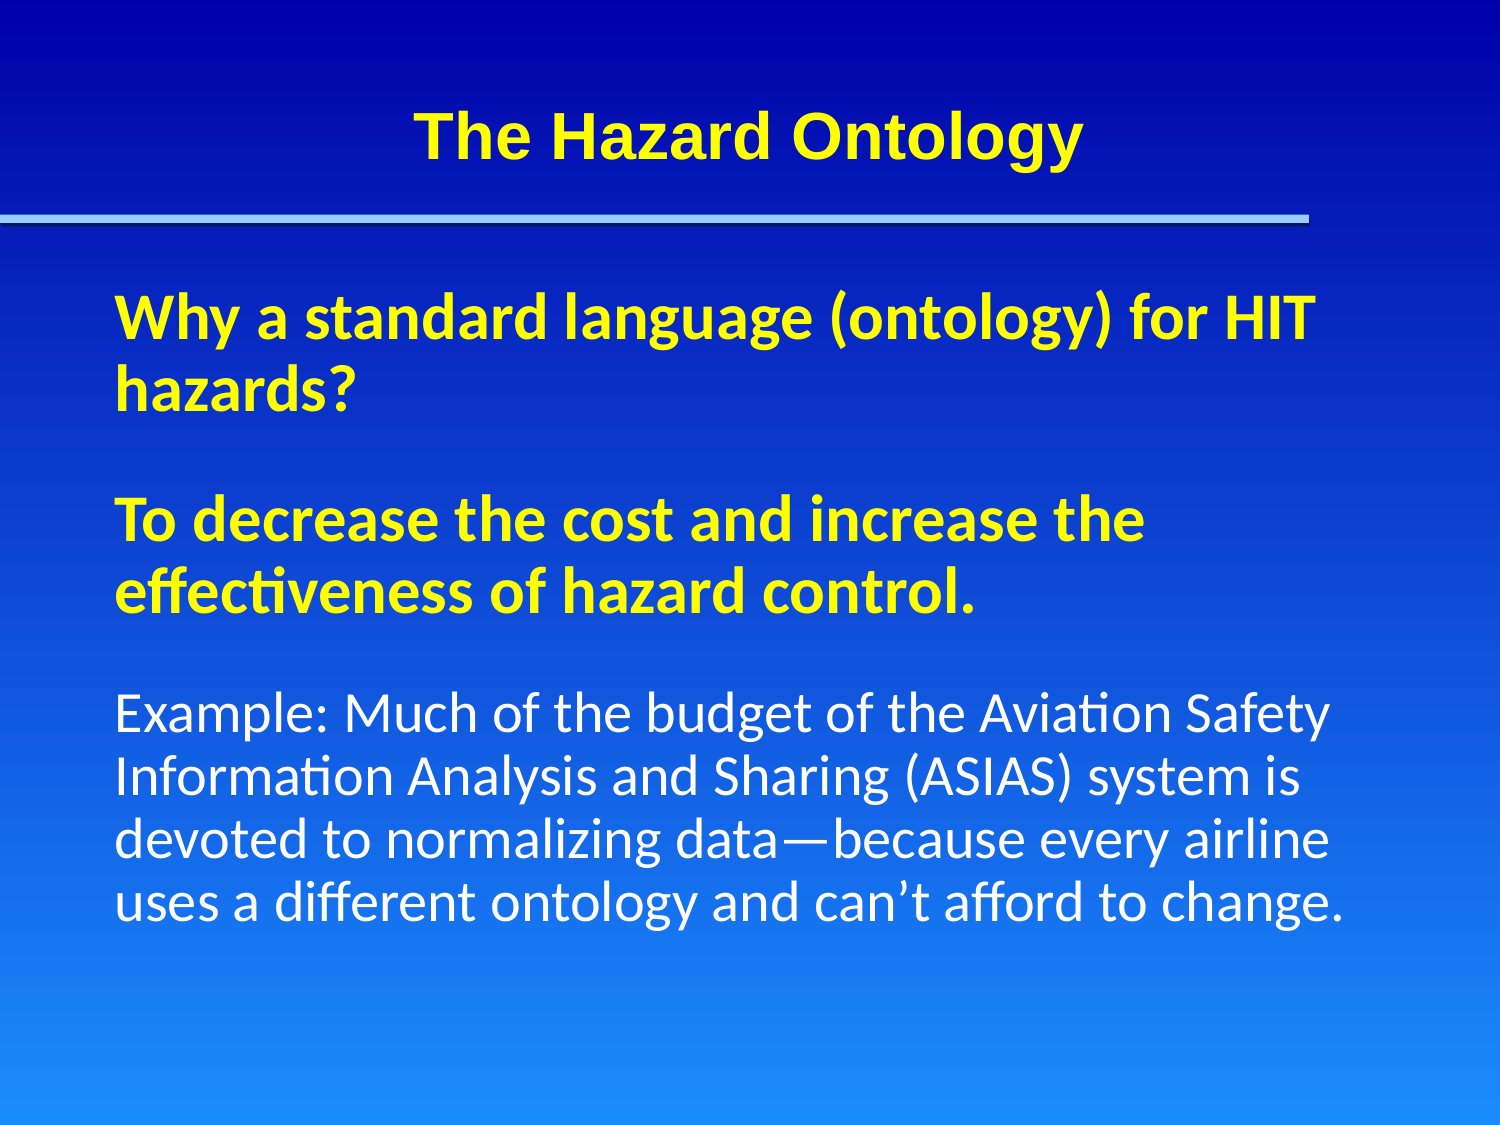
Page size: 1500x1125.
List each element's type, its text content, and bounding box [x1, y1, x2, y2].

title The Hazard Ontology [199, 36, 1300, 182]
list Why a standard language (ontology) for HIT hazards? To decrease the cost and increase the effectiveness of hazard control. Example: Much of the budget of the Aviation Safety Information Analysis and Sharing (ASIAS) system is devoted to normalizing data—because every airline uses a different ontology and can’t afford to change. [99, 274, 1412, 988]
